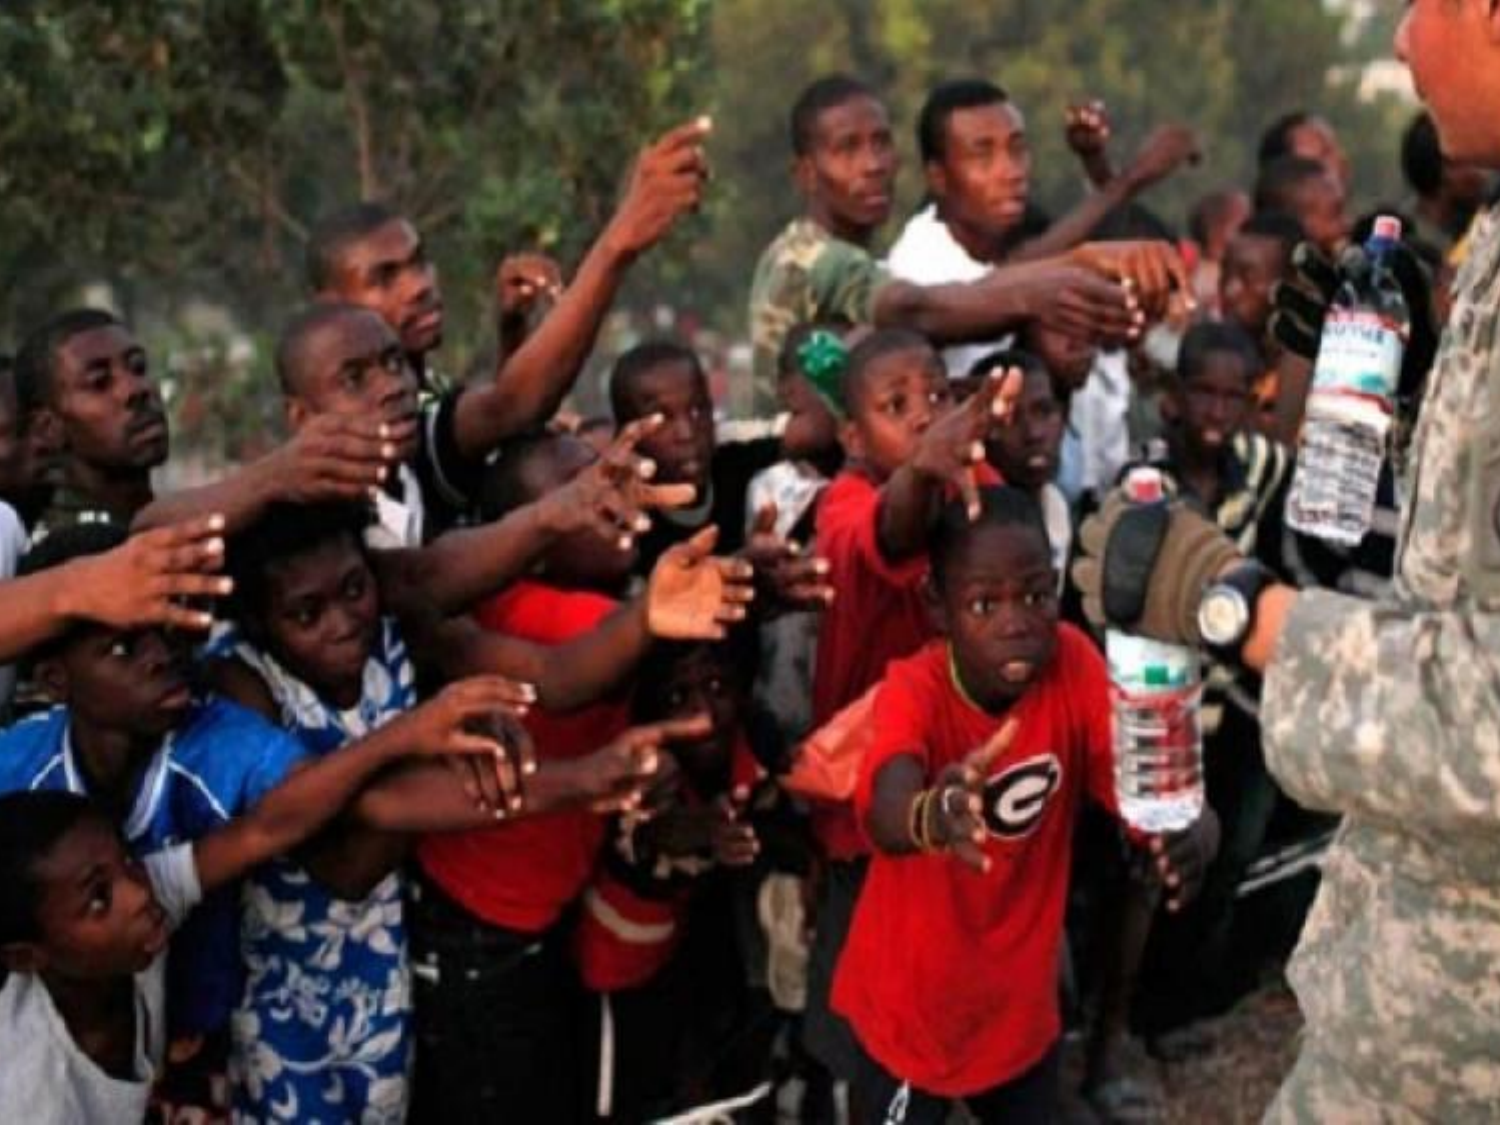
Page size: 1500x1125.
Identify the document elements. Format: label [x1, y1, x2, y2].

list [0, 0, 1500, 1125]
